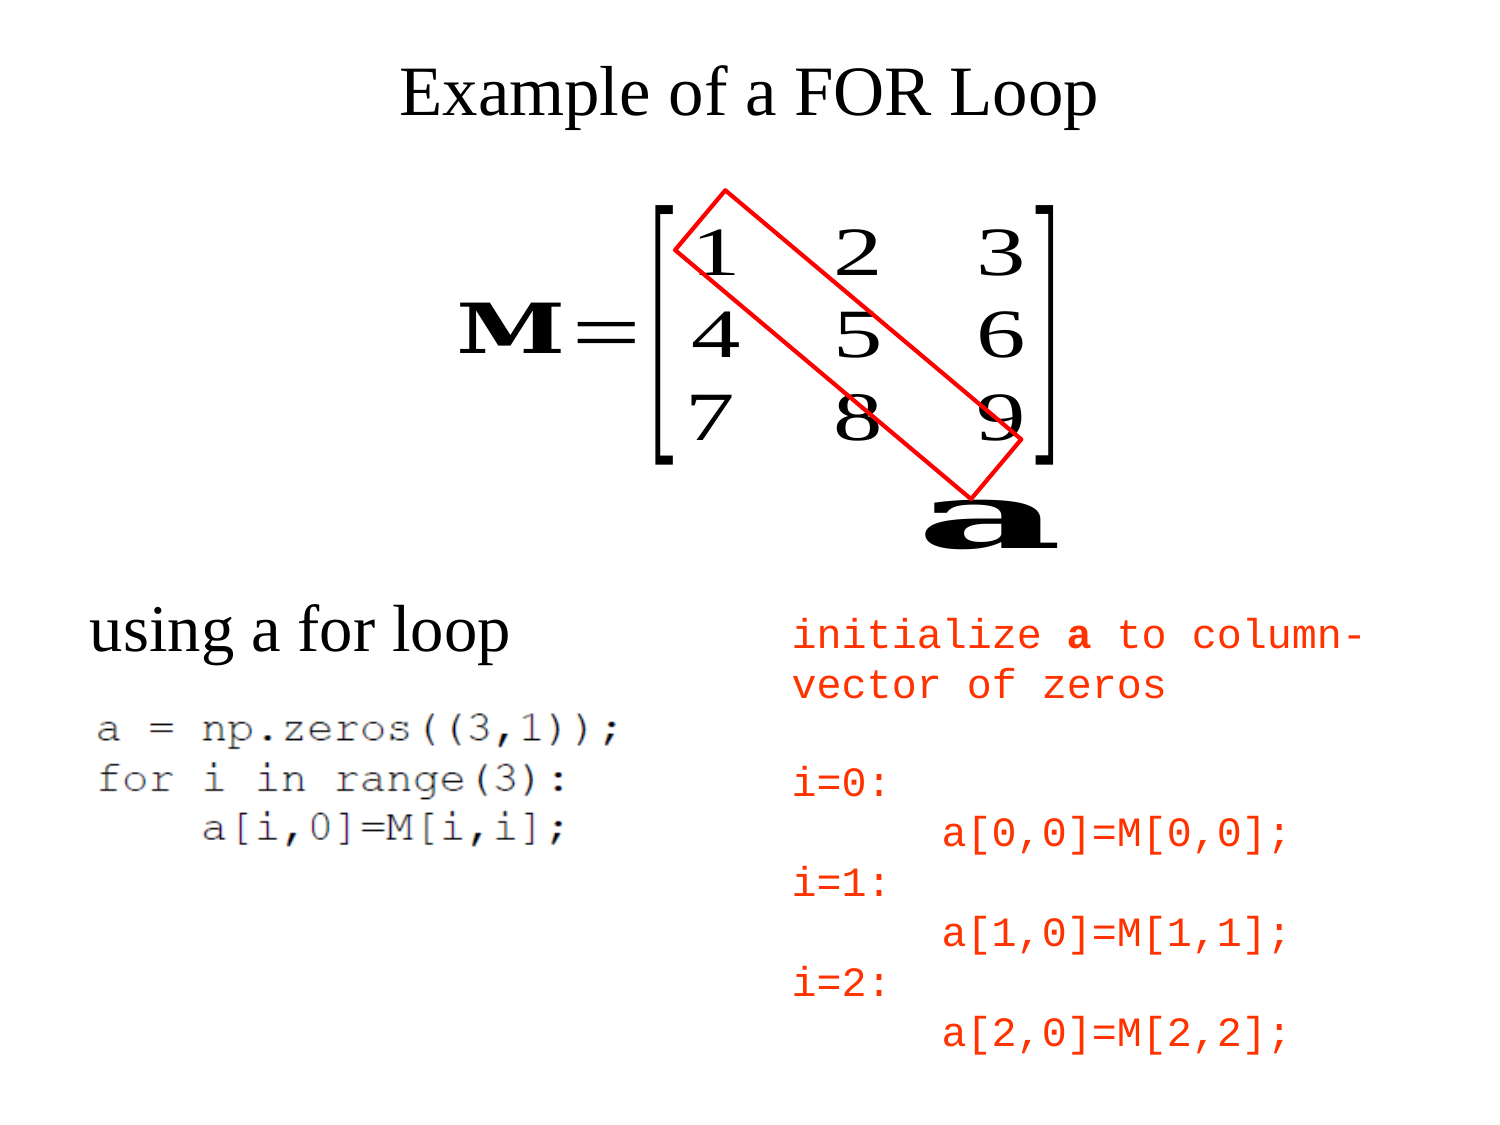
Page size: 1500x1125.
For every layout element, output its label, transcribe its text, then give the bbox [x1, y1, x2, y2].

text_box i=0: a[0,0]=M[0,0]; i=1: a[1,0]=M[1,1]; i=2: a[2,0]=M[2,2]; [776, 765, 1427, 1112]
picture [72, 705, 661, 861]
title Example of a FOR Loop [75, 37, 1425, 138]
text_box [672, 188, 1024, 502]
text_box initialize a to column-vector of zeros [776, 599, 1427, 765]
text_box using a for loop [75, 577, 725, 673]
